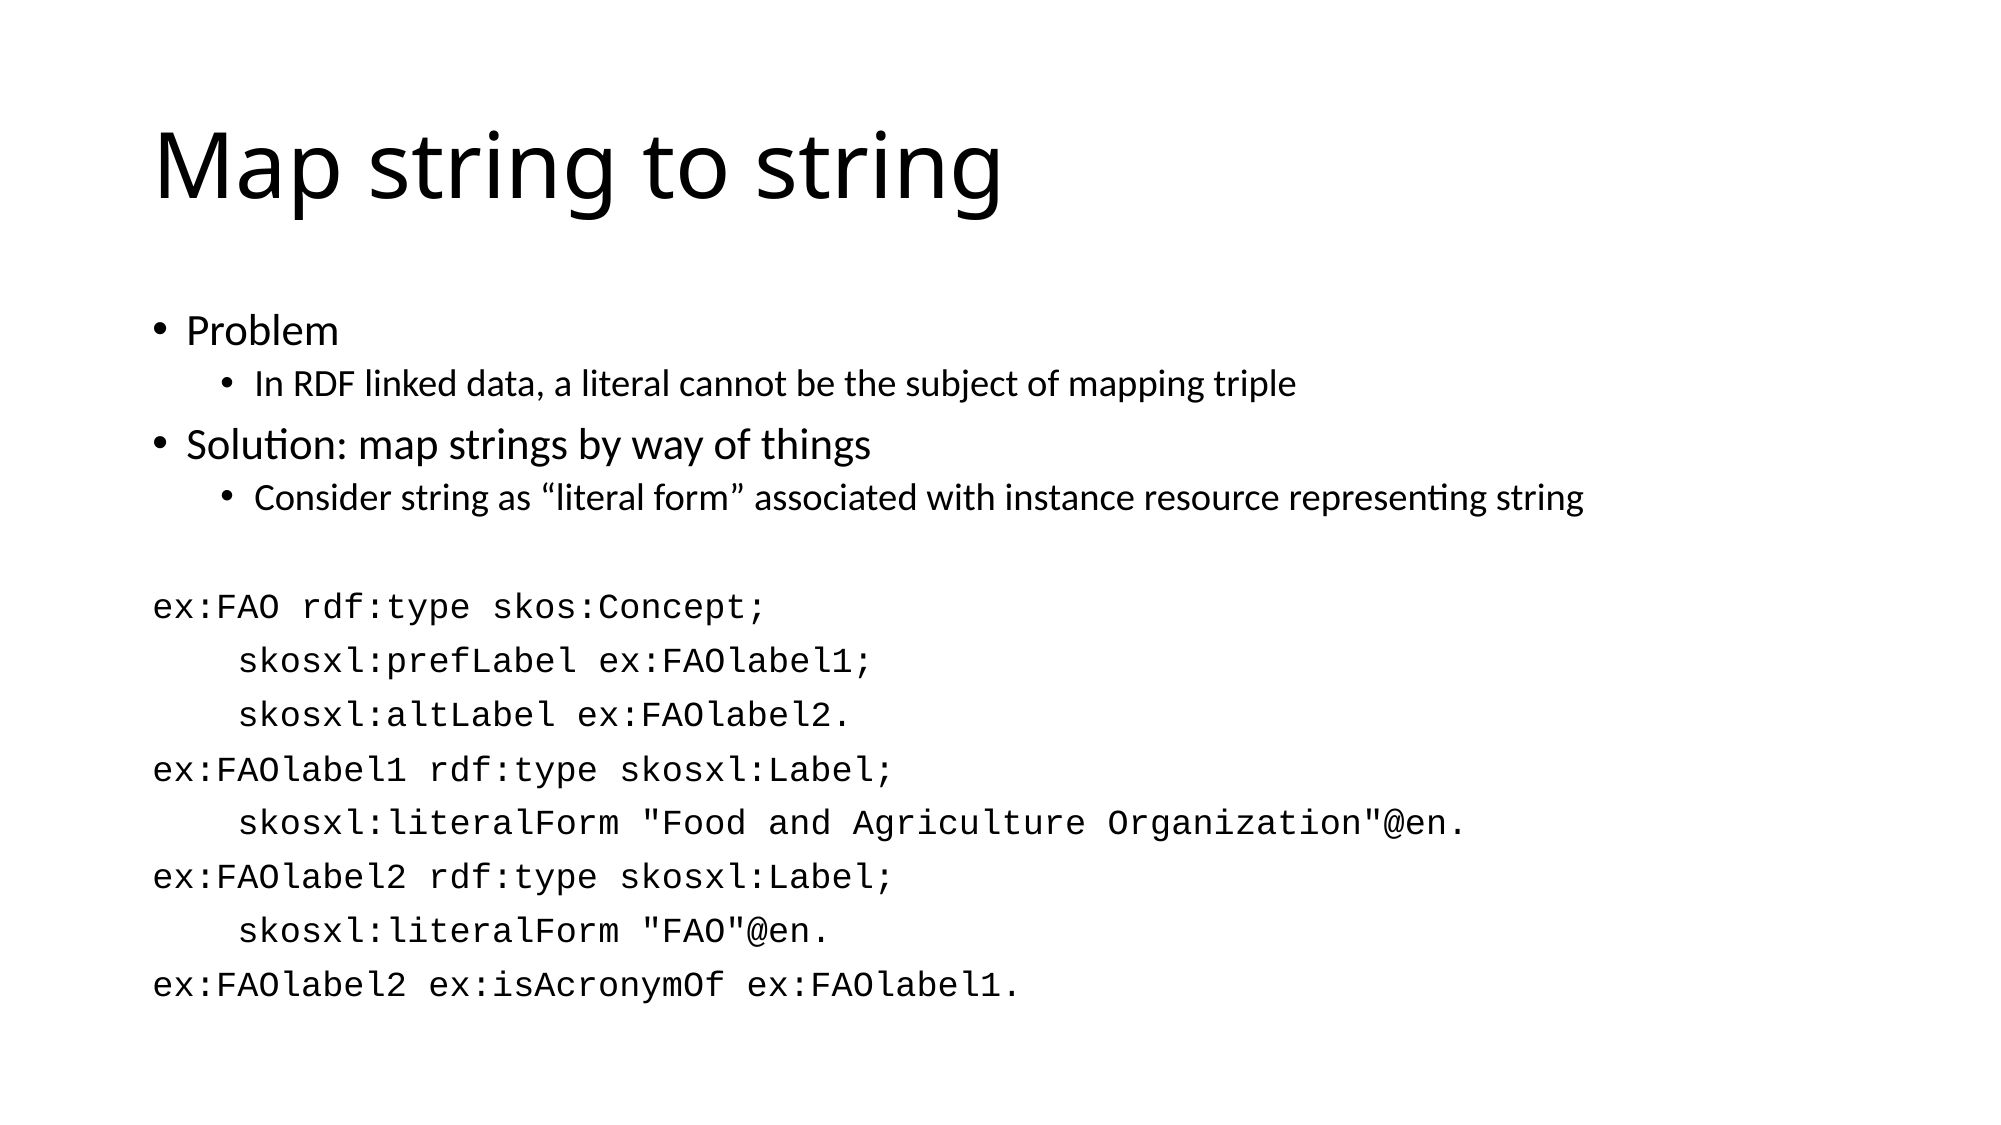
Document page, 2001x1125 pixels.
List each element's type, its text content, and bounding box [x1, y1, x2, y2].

title Map string to string [137, 59, 1863, 278]
list Problem In RDF linked data, a literal cannot be the subject of mapping triple Solution: map strings by way of things Consider string as “literal form” associated with instance resource representing string ex:FAO rdf:type skos:Concept; skosxl:prefLabel ex:FAOlabel1; skosxl:altLabel ex:FAOlabel2. ex:FAOlabel1 rdf:type skosxl:Label; skosxl:literalForm "Food and Agriculture Organization"@en. ex:FAOlabel2 rdf:type skosxl:Label; skosxl:literalForm "FAO"@en. ex:FAOlabel2 ex:isAcronymOf ex:FAOlabel1. [137, 299, 1863, 1014]
